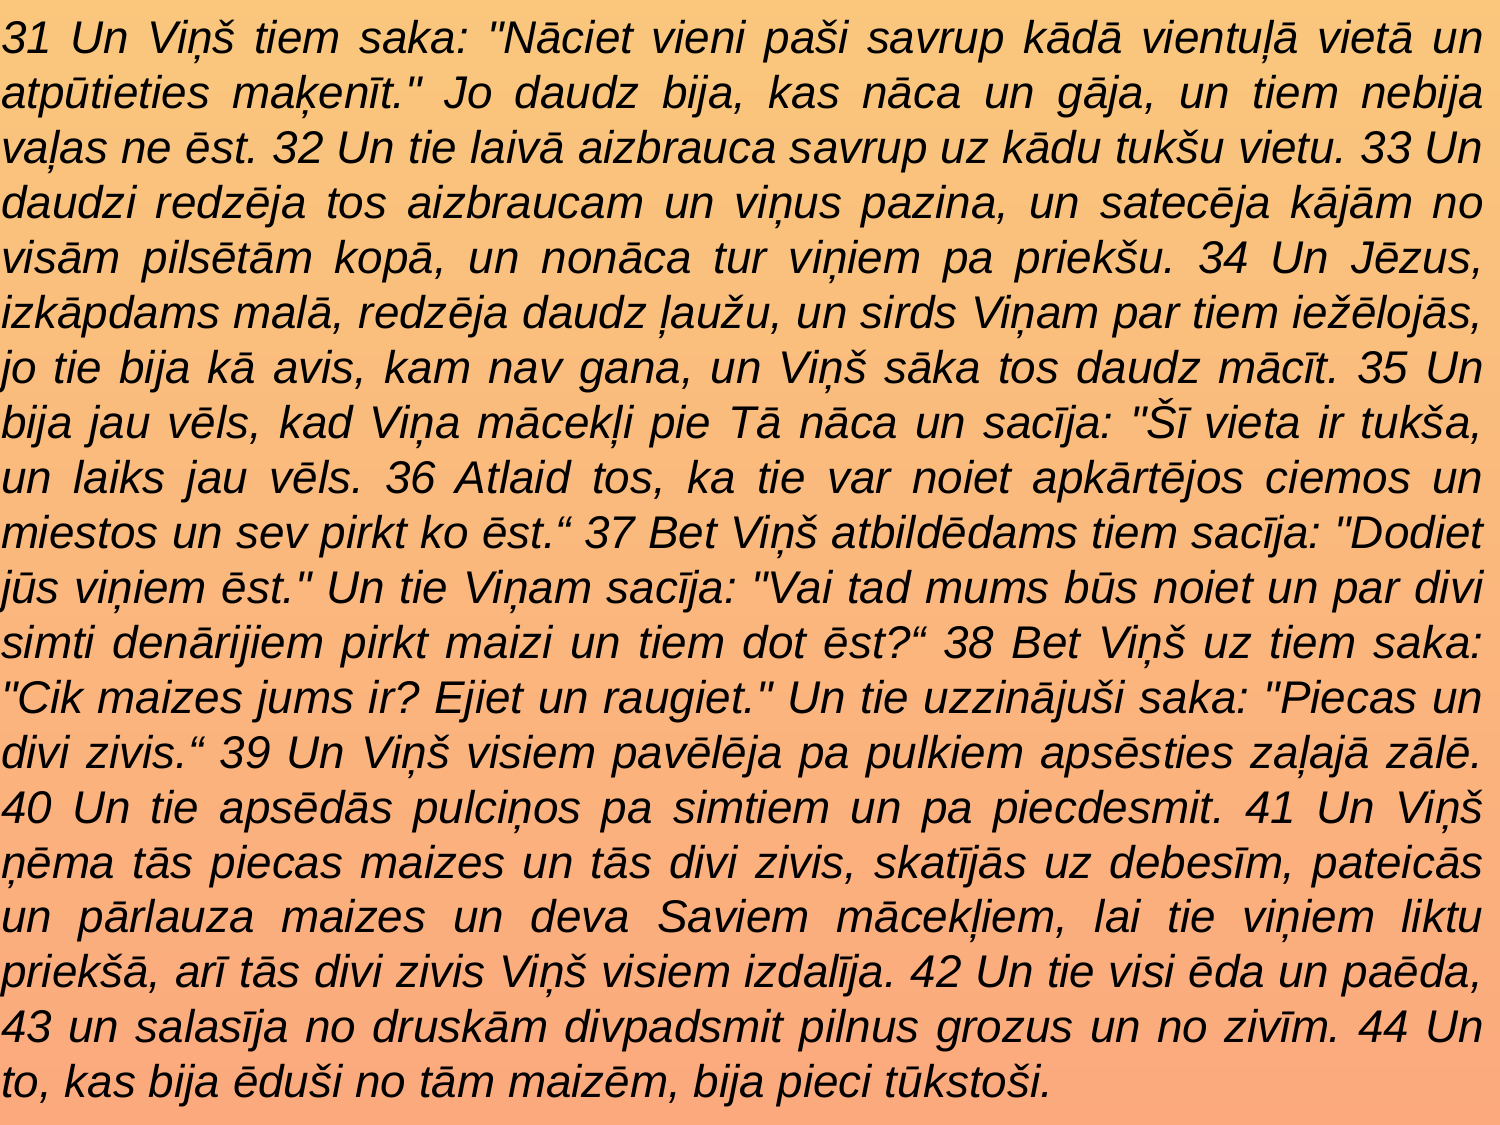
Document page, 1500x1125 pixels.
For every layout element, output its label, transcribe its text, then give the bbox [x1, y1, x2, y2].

list 31 Un Viņš tiem saka: "Nāciet vieni paši savrup kādā vientuļā vietā un atpūtieties maķenīt." Jo daudz bija, kas nāca un gāja, un tiem nebija vaļas ne ēst. 32 Un tie laivā aizbrauca savrup uz kādu tukšu vietu. 33 Un daudzi redzēja tos aizbraucam un viņus pazina, un satecēja kājām no visām pilsētām kopā, un nonāca tur viņiem pa priekšu. 34 Un Jēzus, izkāpdams malā, redzēja daudz ļaužu, un sirds Viņam par tiem iežēlojās, jo tie bija kā avis, kam nav gana, un Viņš sāka tos daudz mācīt. 35 Un bija jau vēls, kad Viņa mācekļi pie Tā nāca un sacīja: "Šī vieta ir tukša, un laiks jau vēls. 36 Atlaid tos, ka tie var noiet apkārtējos ciemos un miestos un sev pirkt ko ēst.“ 37 Bet Viņš atbildēdams tiem sacīja: "Dodiet jūs viņiem ēst." Un tie Viņam sacīja: "Vai tad mums būs noiet un par divi simti denārijiem pirkt maizi un tiem dot ēst?“ 38 Bet Viņš uz tiem saka: "Cik maizes jums ir? Ejiet un raugiet." Un tie uzzinājuši saka: "Piecas un divi zivis.“ 39 Un Viņš visiem pavēlēja pa pulkiem apsēsties zaļajā zālē. 40 Un tie apsēdās pulciņos pa simtiem un pa piecdesmit. 41 Un Viņš ņēma tās piecas maizes un tās divi zivis, skatījās uz debesīm, pateicās un pārlauza maizes un deva Saviem mācekļiem, lai tie viņiem liktu priekšā, arī tās divi zivis Viņš visiem izdalīja. 42 Un tie visi ēda un paēda, 43 un salasīja no druskām divpadsmit pilnus grozus un no zivīm. 44 Un to, kas bija ēduši no tām maizēm, bija pieci tūkstoši. [0, 0, 1500, 178]
